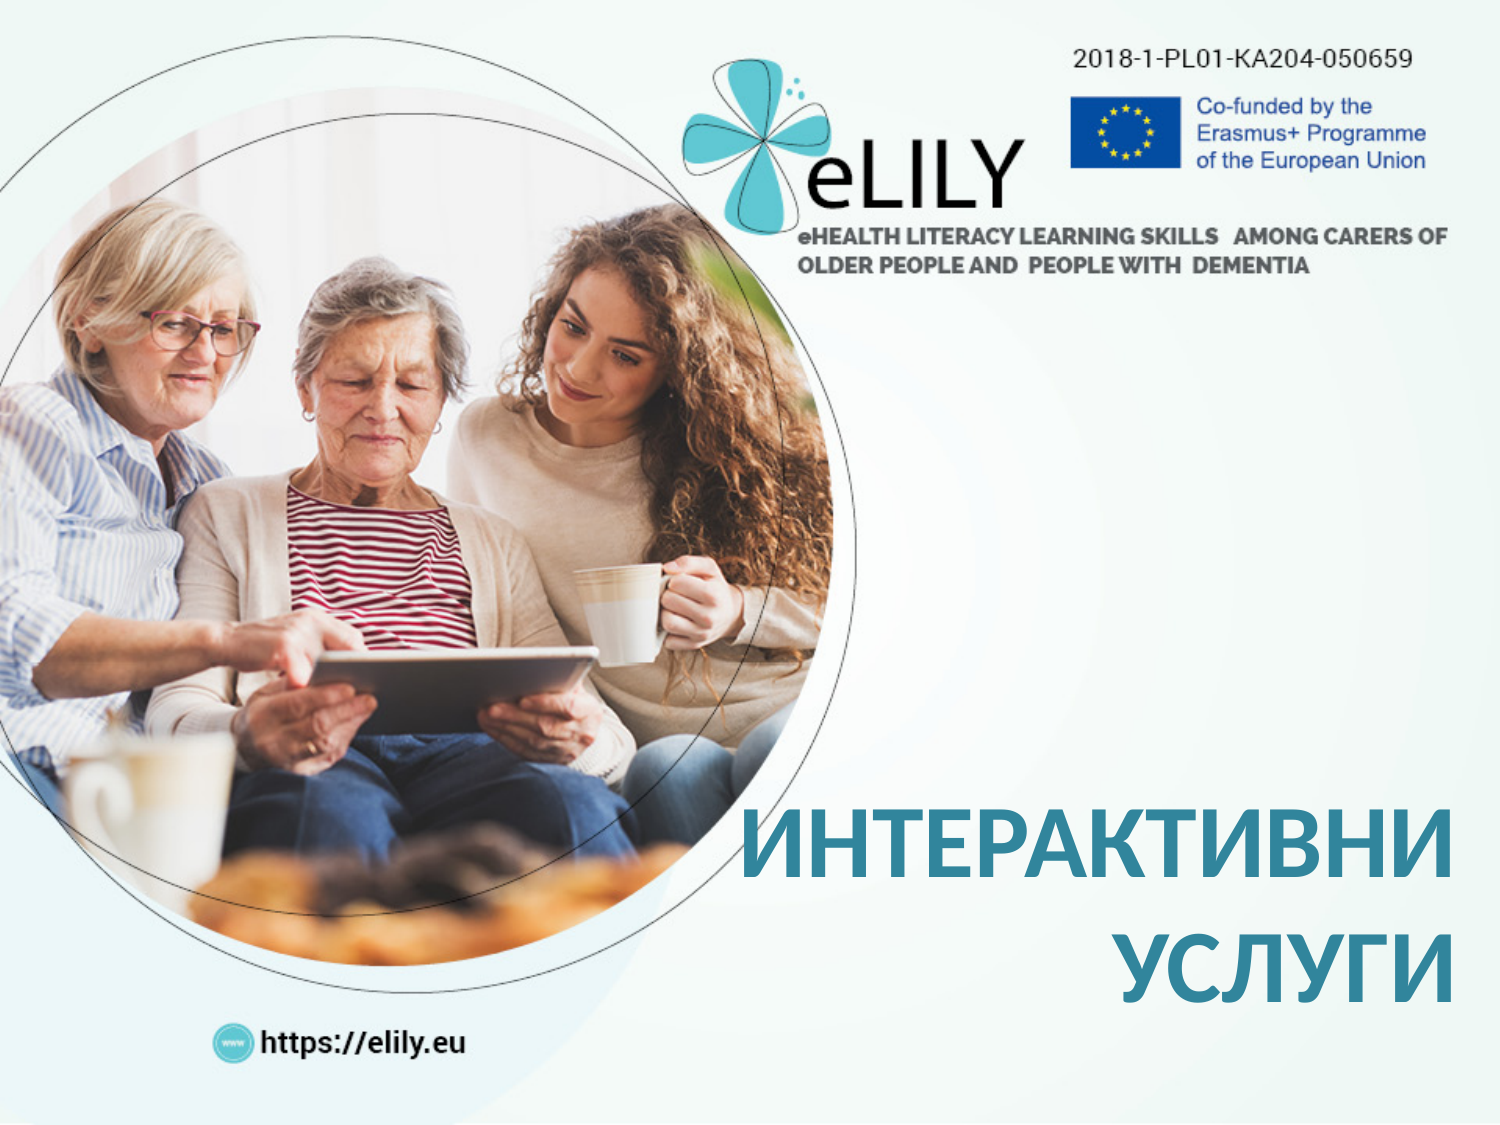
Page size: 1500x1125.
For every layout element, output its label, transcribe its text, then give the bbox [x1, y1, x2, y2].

text_box ИНТЕРАКТИВНИ УСЛУГИ [525, 765, 1473, 1031]
picture [0, 0, 1500, 1125]
